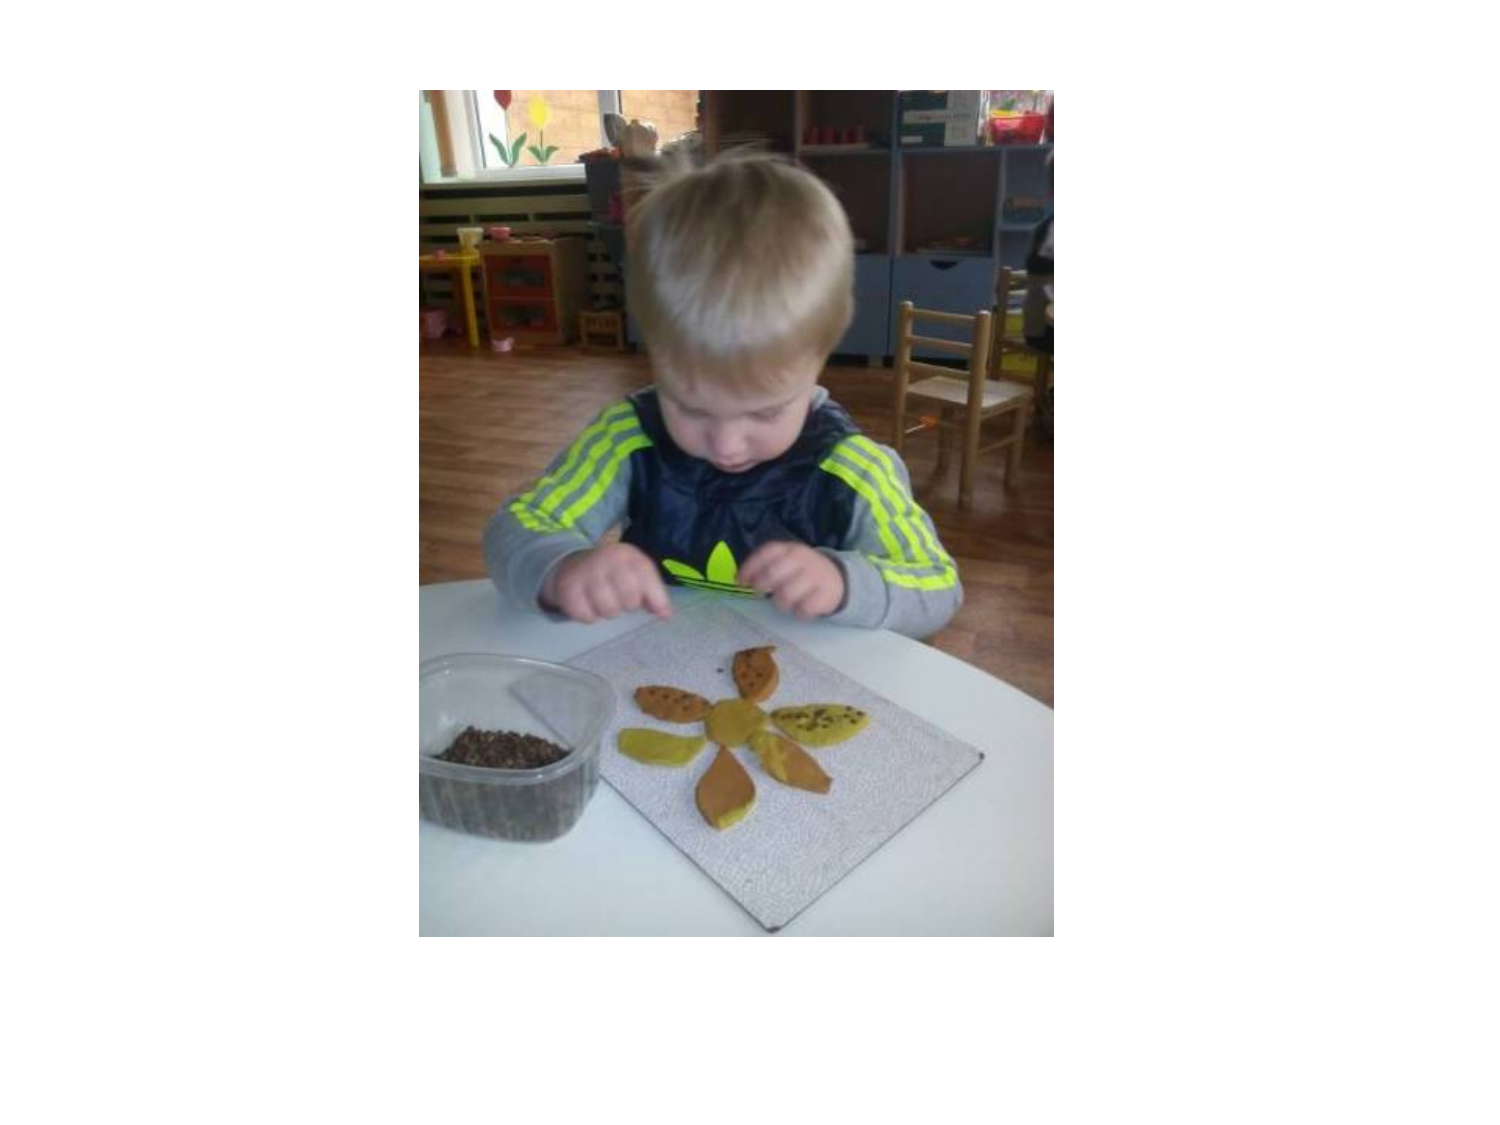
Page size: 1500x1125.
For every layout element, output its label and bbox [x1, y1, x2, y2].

picture [418, 89, 1055, 937]
